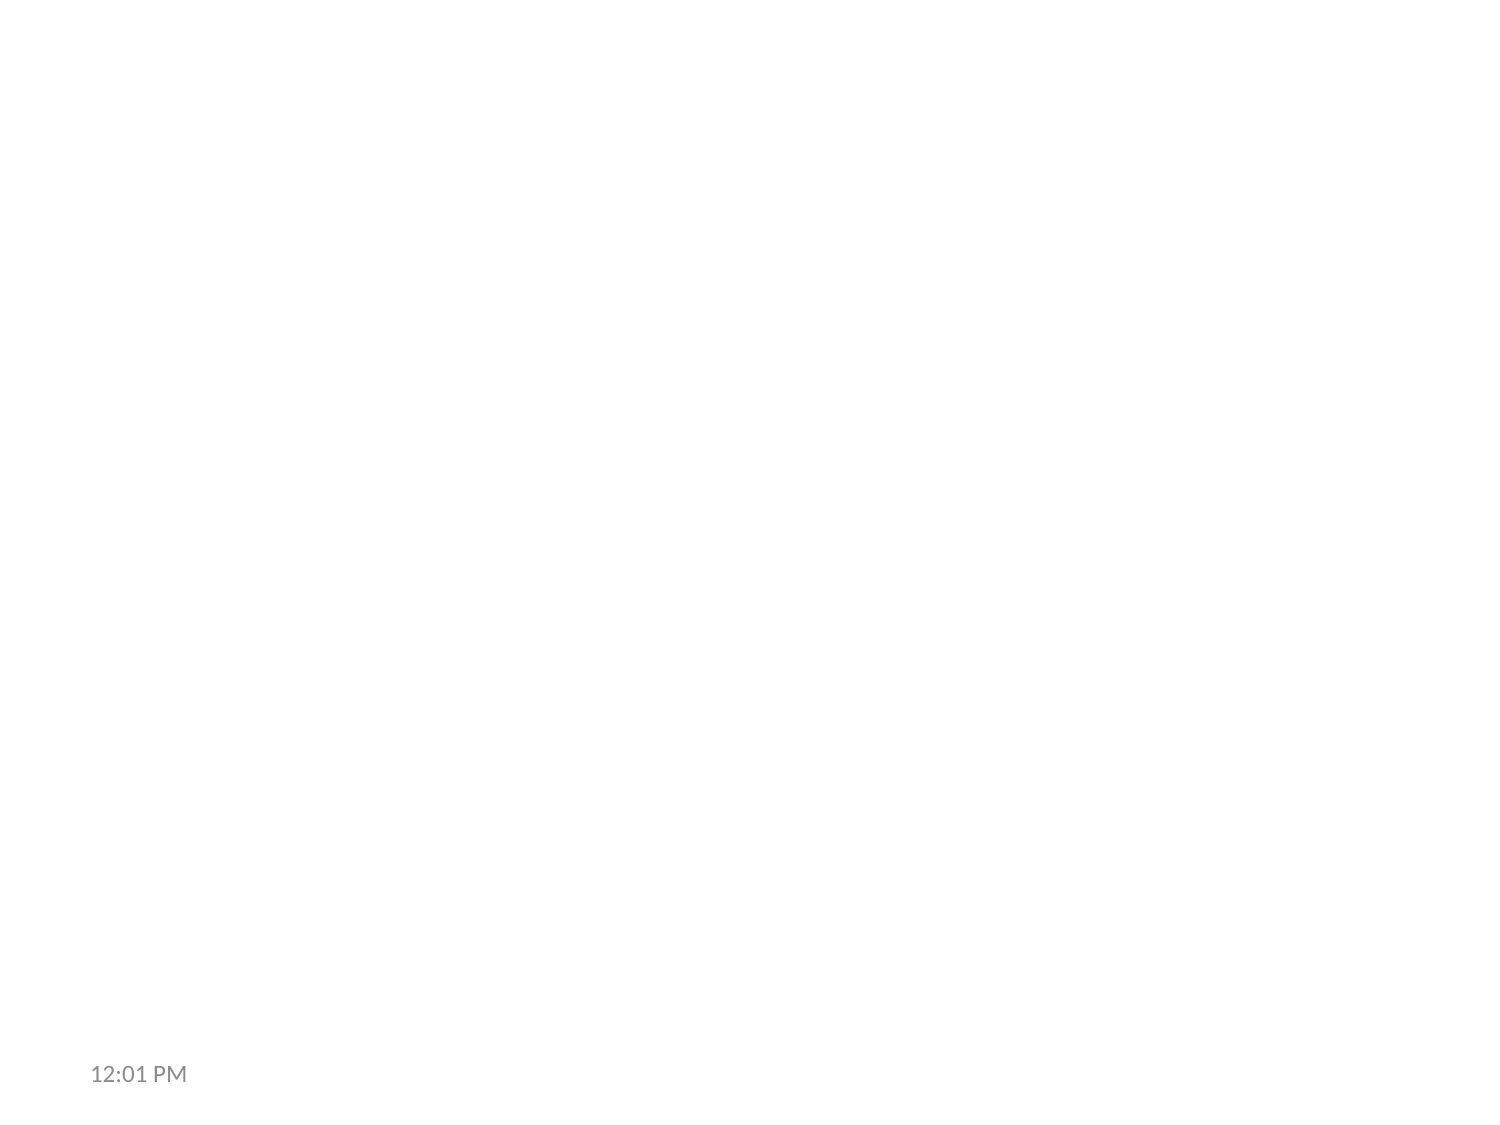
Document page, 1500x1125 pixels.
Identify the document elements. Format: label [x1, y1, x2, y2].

slide_number [75, 1042, 425, 1103]
